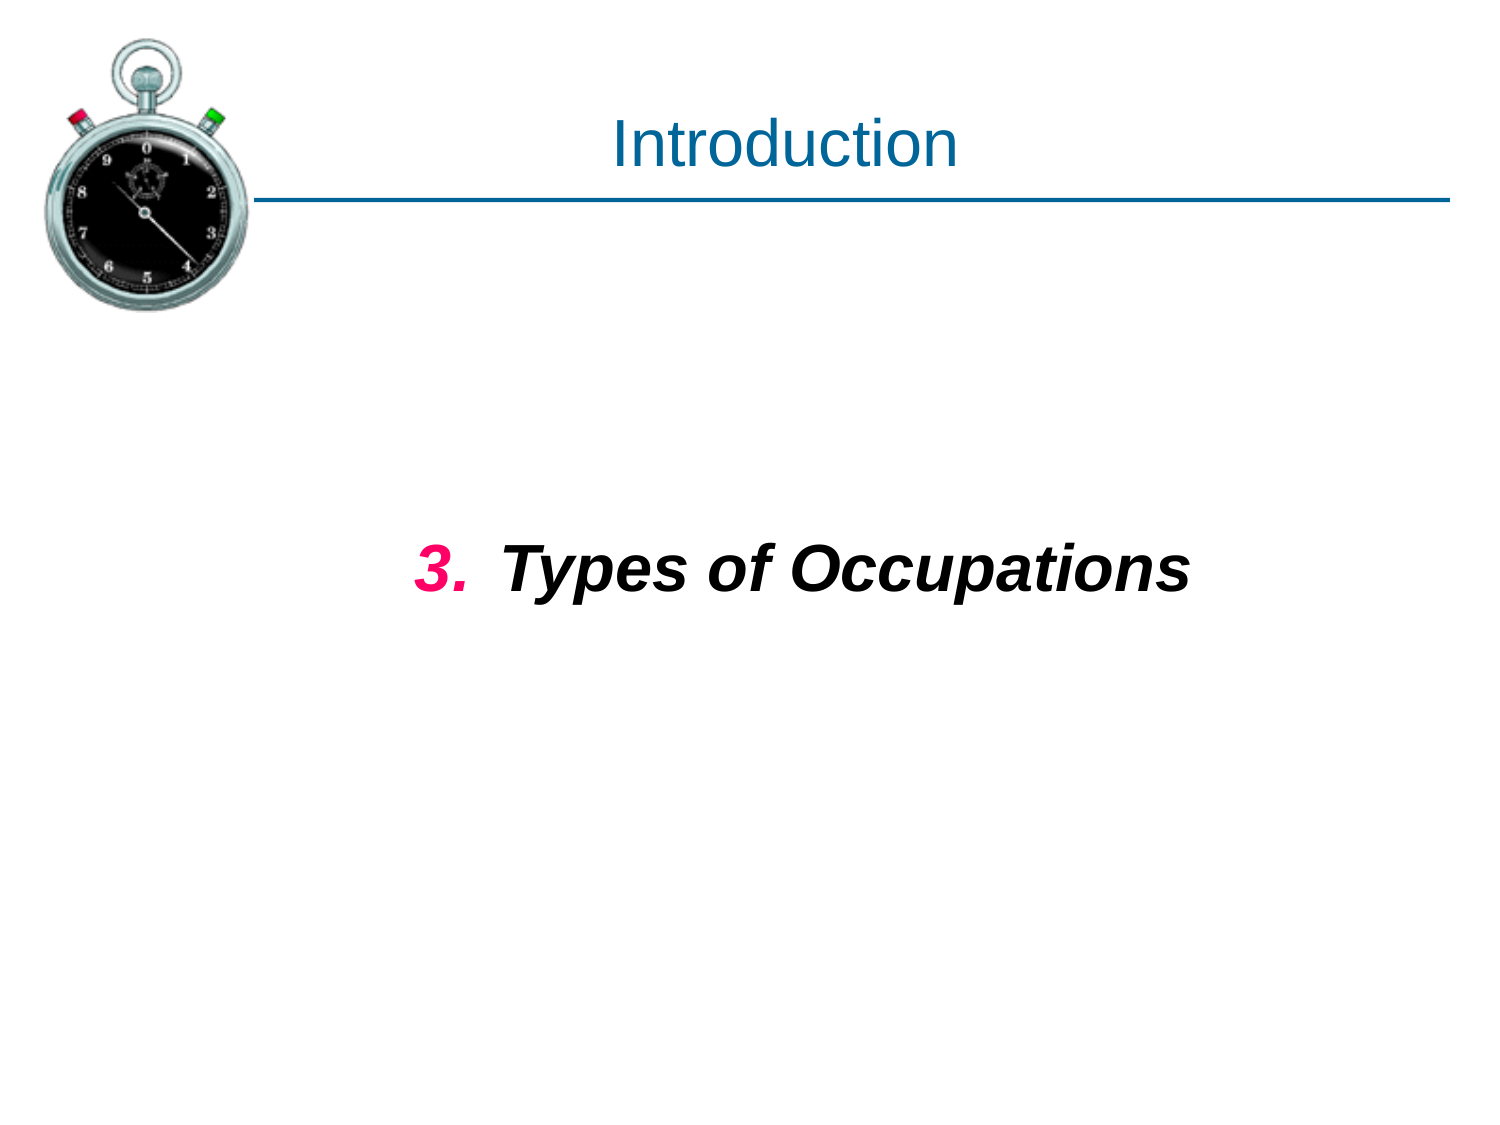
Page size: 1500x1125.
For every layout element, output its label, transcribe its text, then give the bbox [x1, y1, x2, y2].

list Types of Occupations [399, 237, 1450, 975]
title Introduction [275, 37, 1297, 188]
picture [37, 37, 254, 313]
